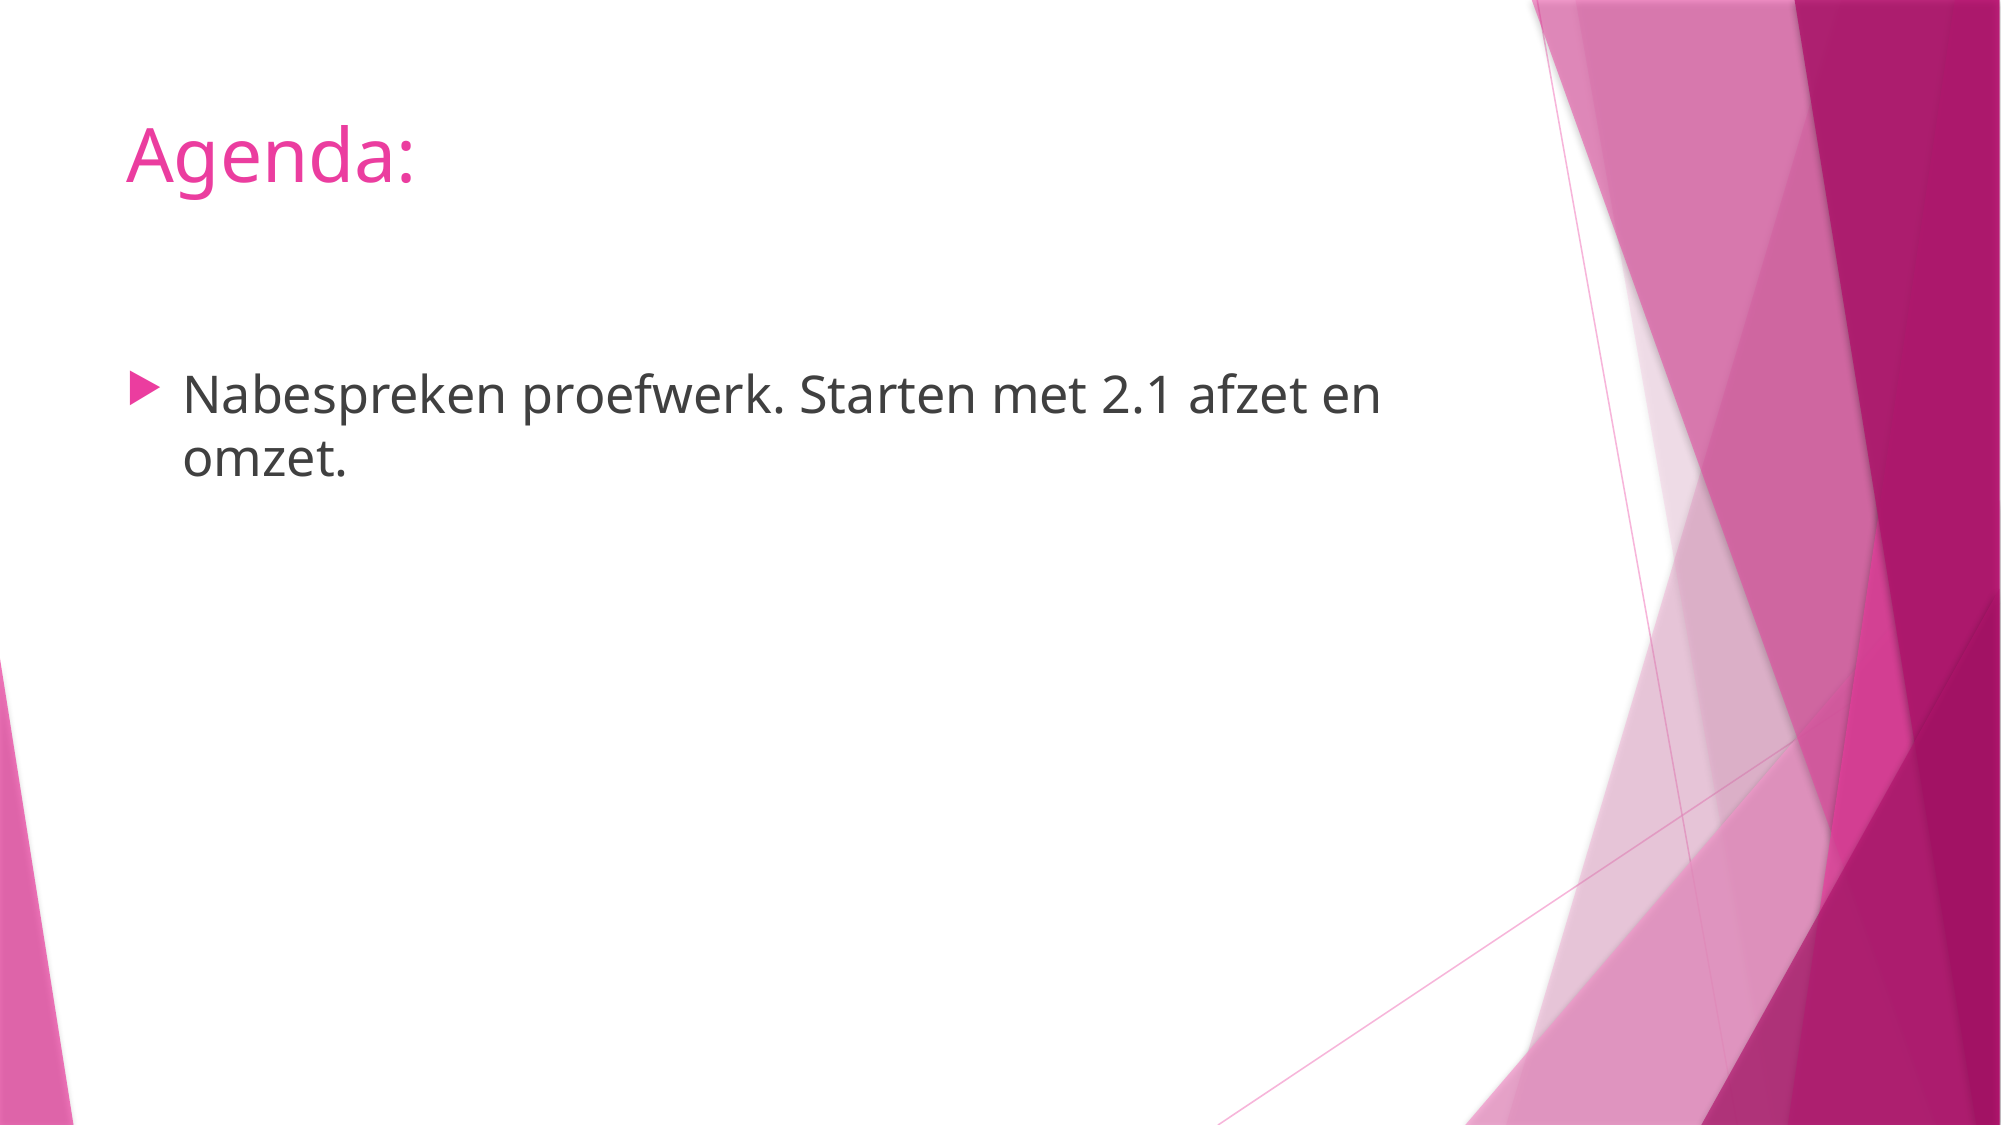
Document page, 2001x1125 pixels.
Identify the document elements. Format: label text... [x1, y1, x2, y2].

title Agenda: [111, 99, 1522, 317]
list Nabespreken proefwerk. Starten met 2.1 afzet en omzet. [111, 354, 1522, 992]
